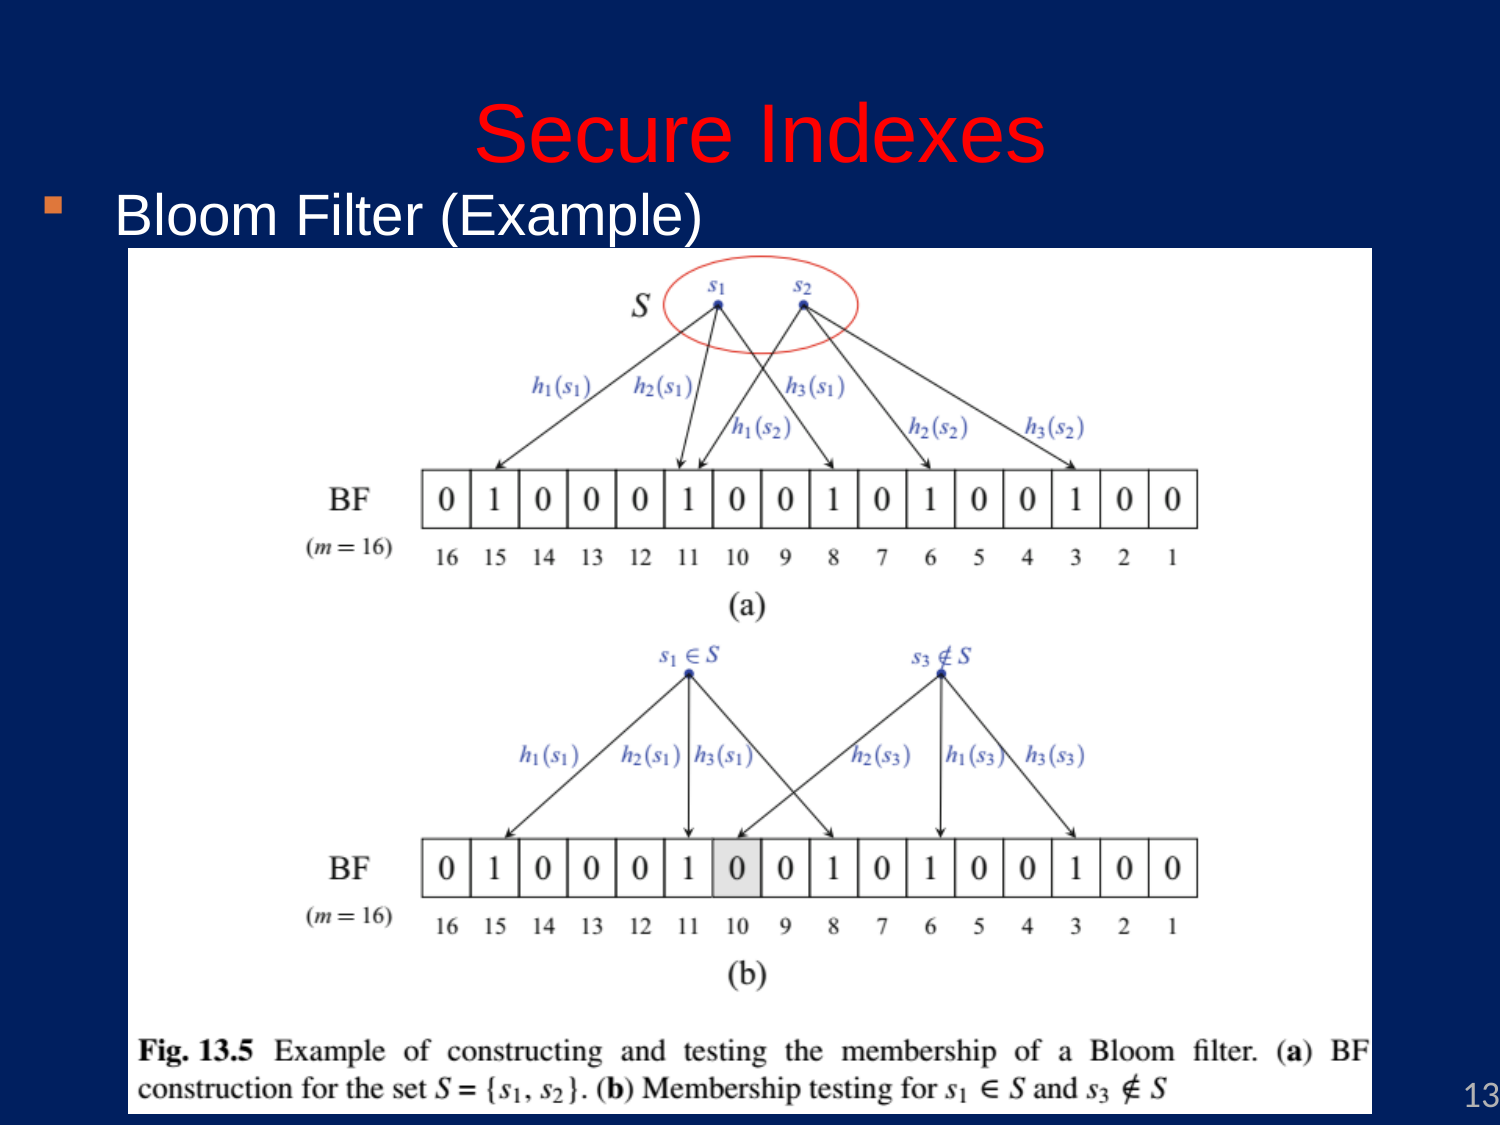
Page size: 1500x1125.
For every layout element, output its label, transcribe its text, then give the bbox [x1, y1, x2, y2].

text_box Bloom Filter (Example) [37, 177, 1226, 248]
slide_number 13 [1437, 1069, 1500, 1125]
title Secure Indexes [44, 53, 1456, 267]
picture [128, 247, 1372, 1114]
